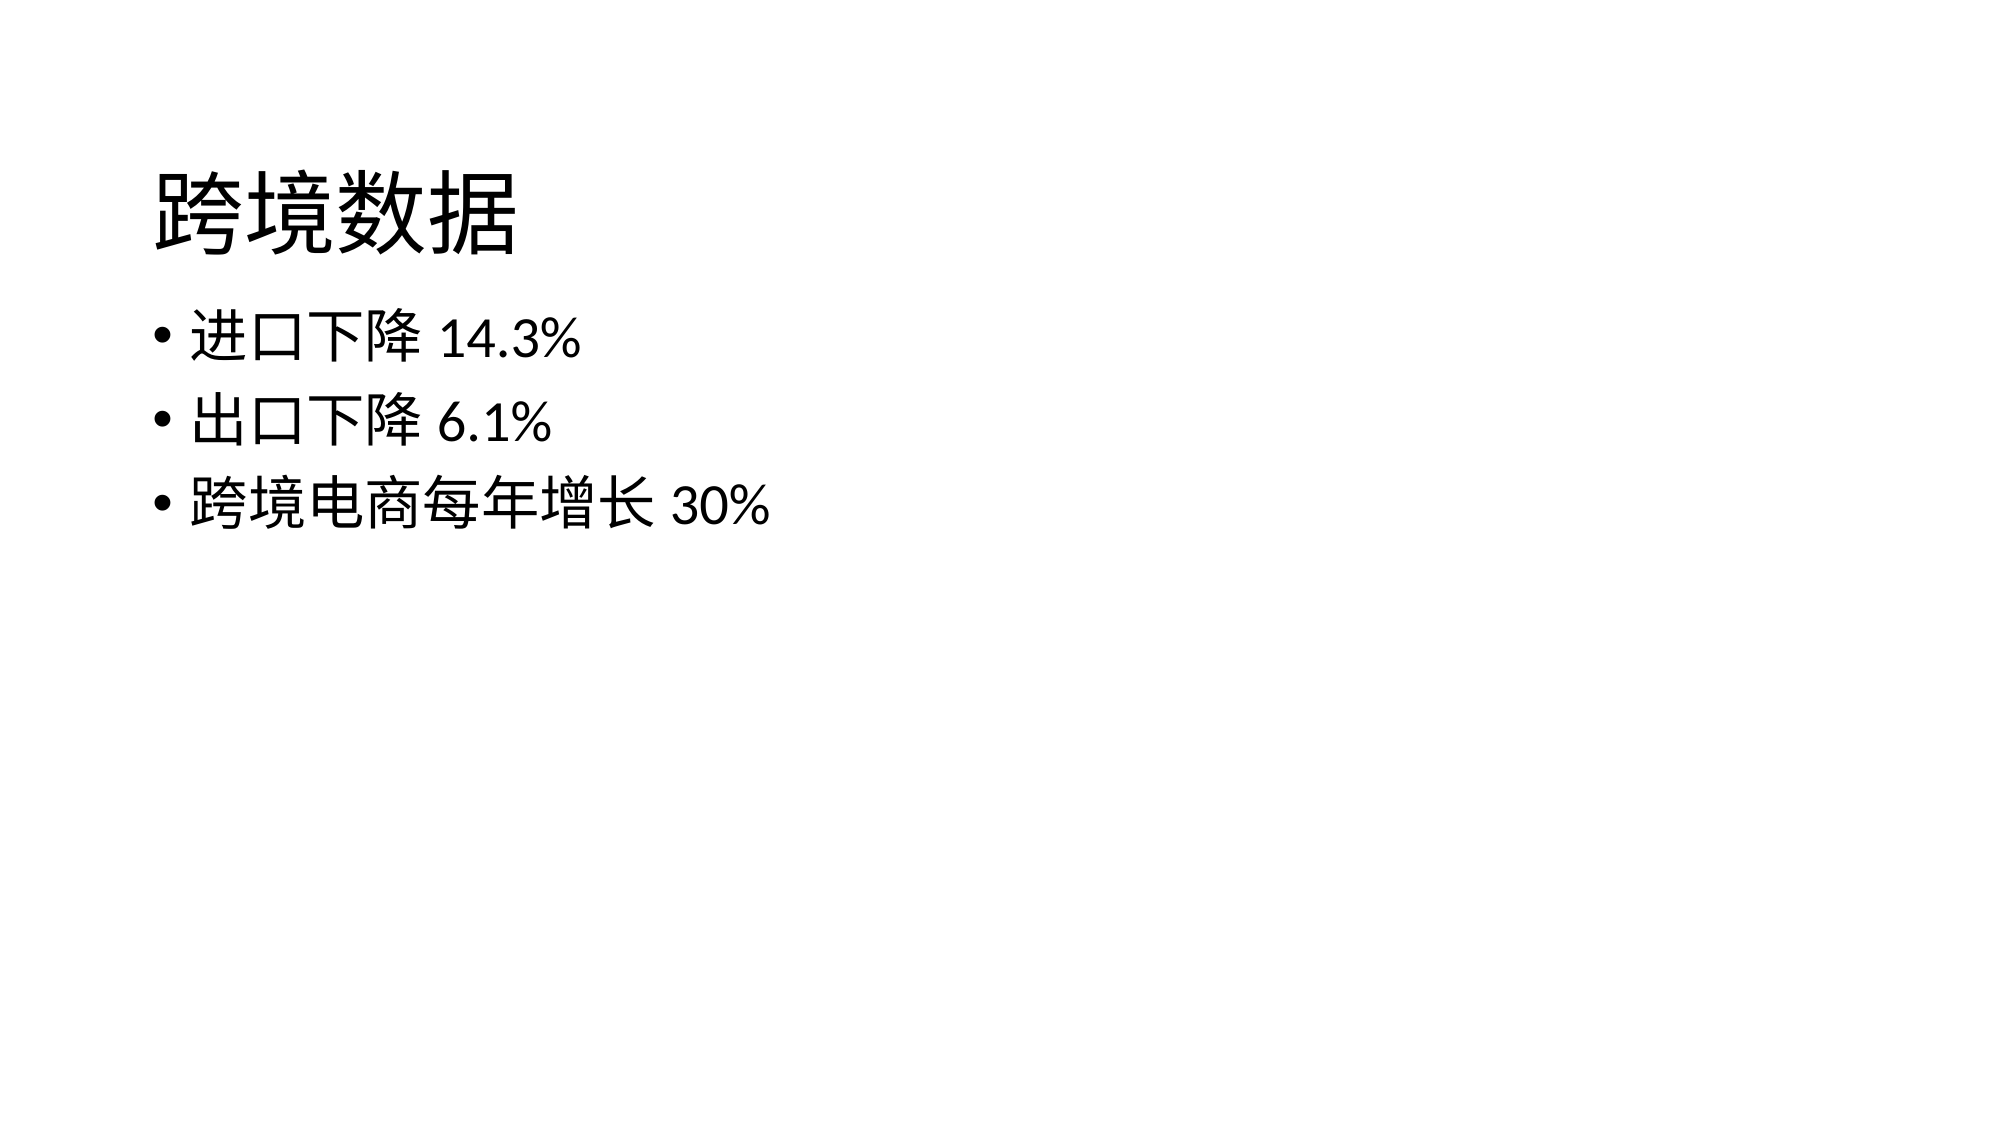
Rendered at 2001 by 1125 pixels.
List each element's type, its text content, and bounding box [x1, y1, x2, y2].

list 进口下降14.3% 出口下降6.1% 跨境电商每年增长30% [137, 299, 1863, 1014]
title 跨境数据 [137, 59, 1863, 278]
